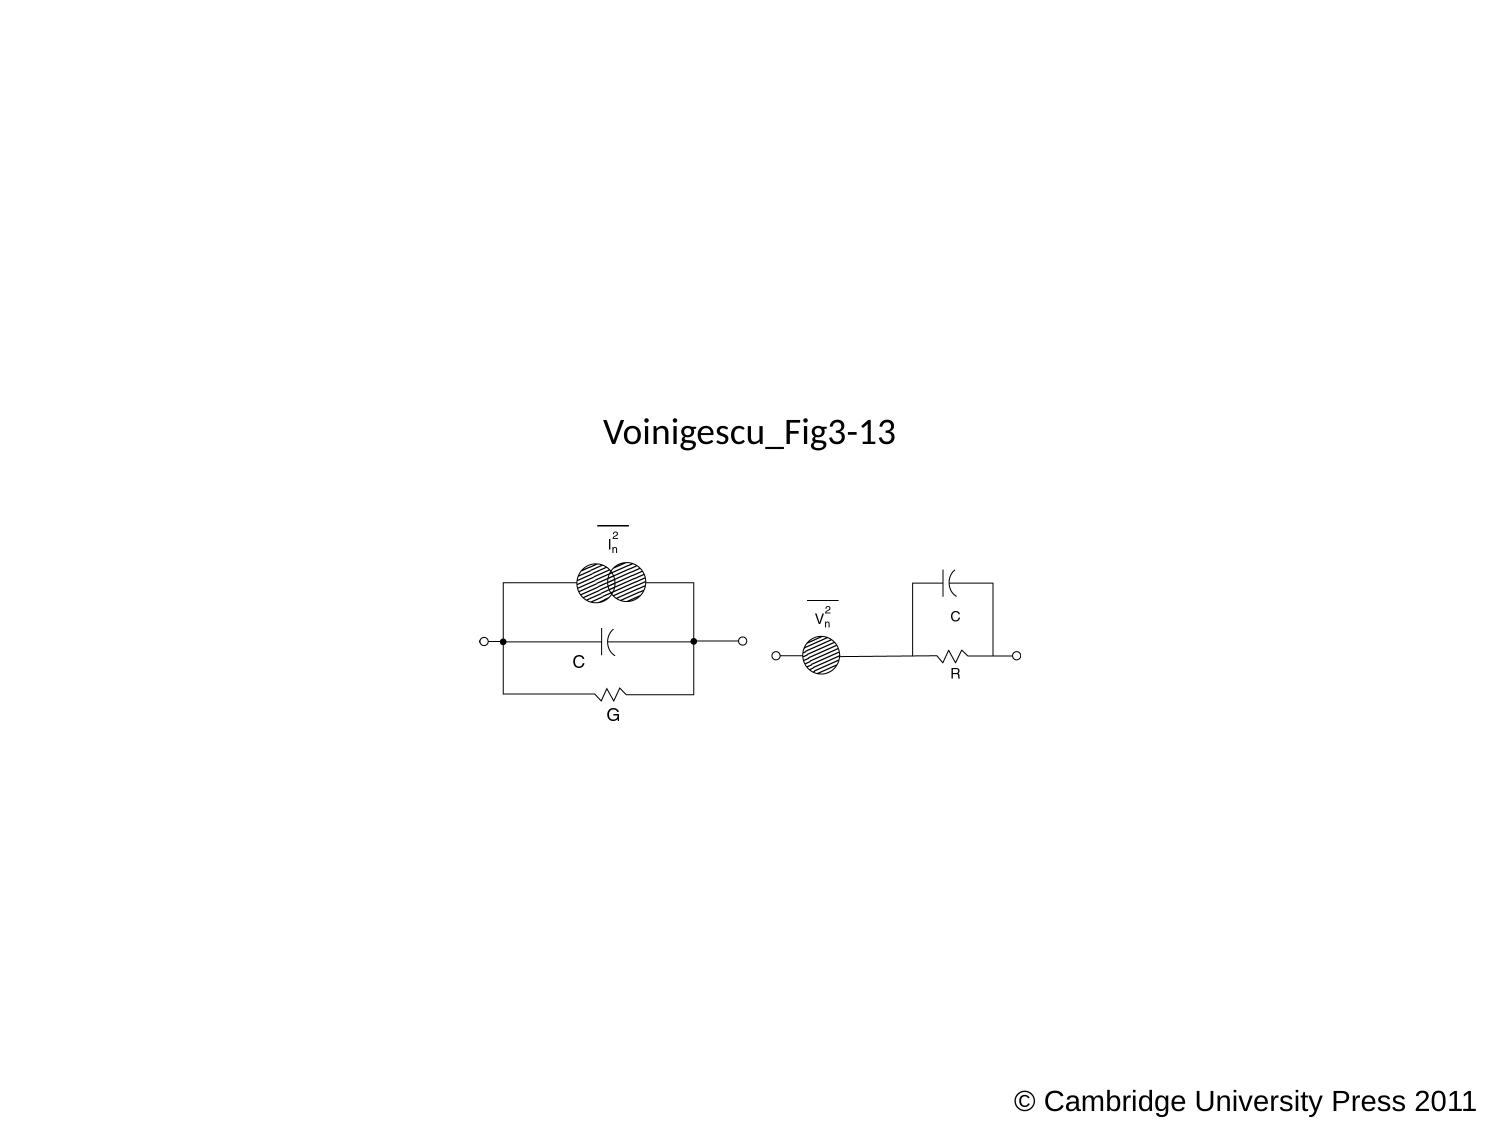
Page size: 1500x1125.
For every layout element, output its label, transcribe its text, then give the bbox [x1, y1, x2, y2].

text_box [479, 399, 1021, 726]
text_box © Cambridge University Press 2011 [907, 1074, 1493, 1125]
